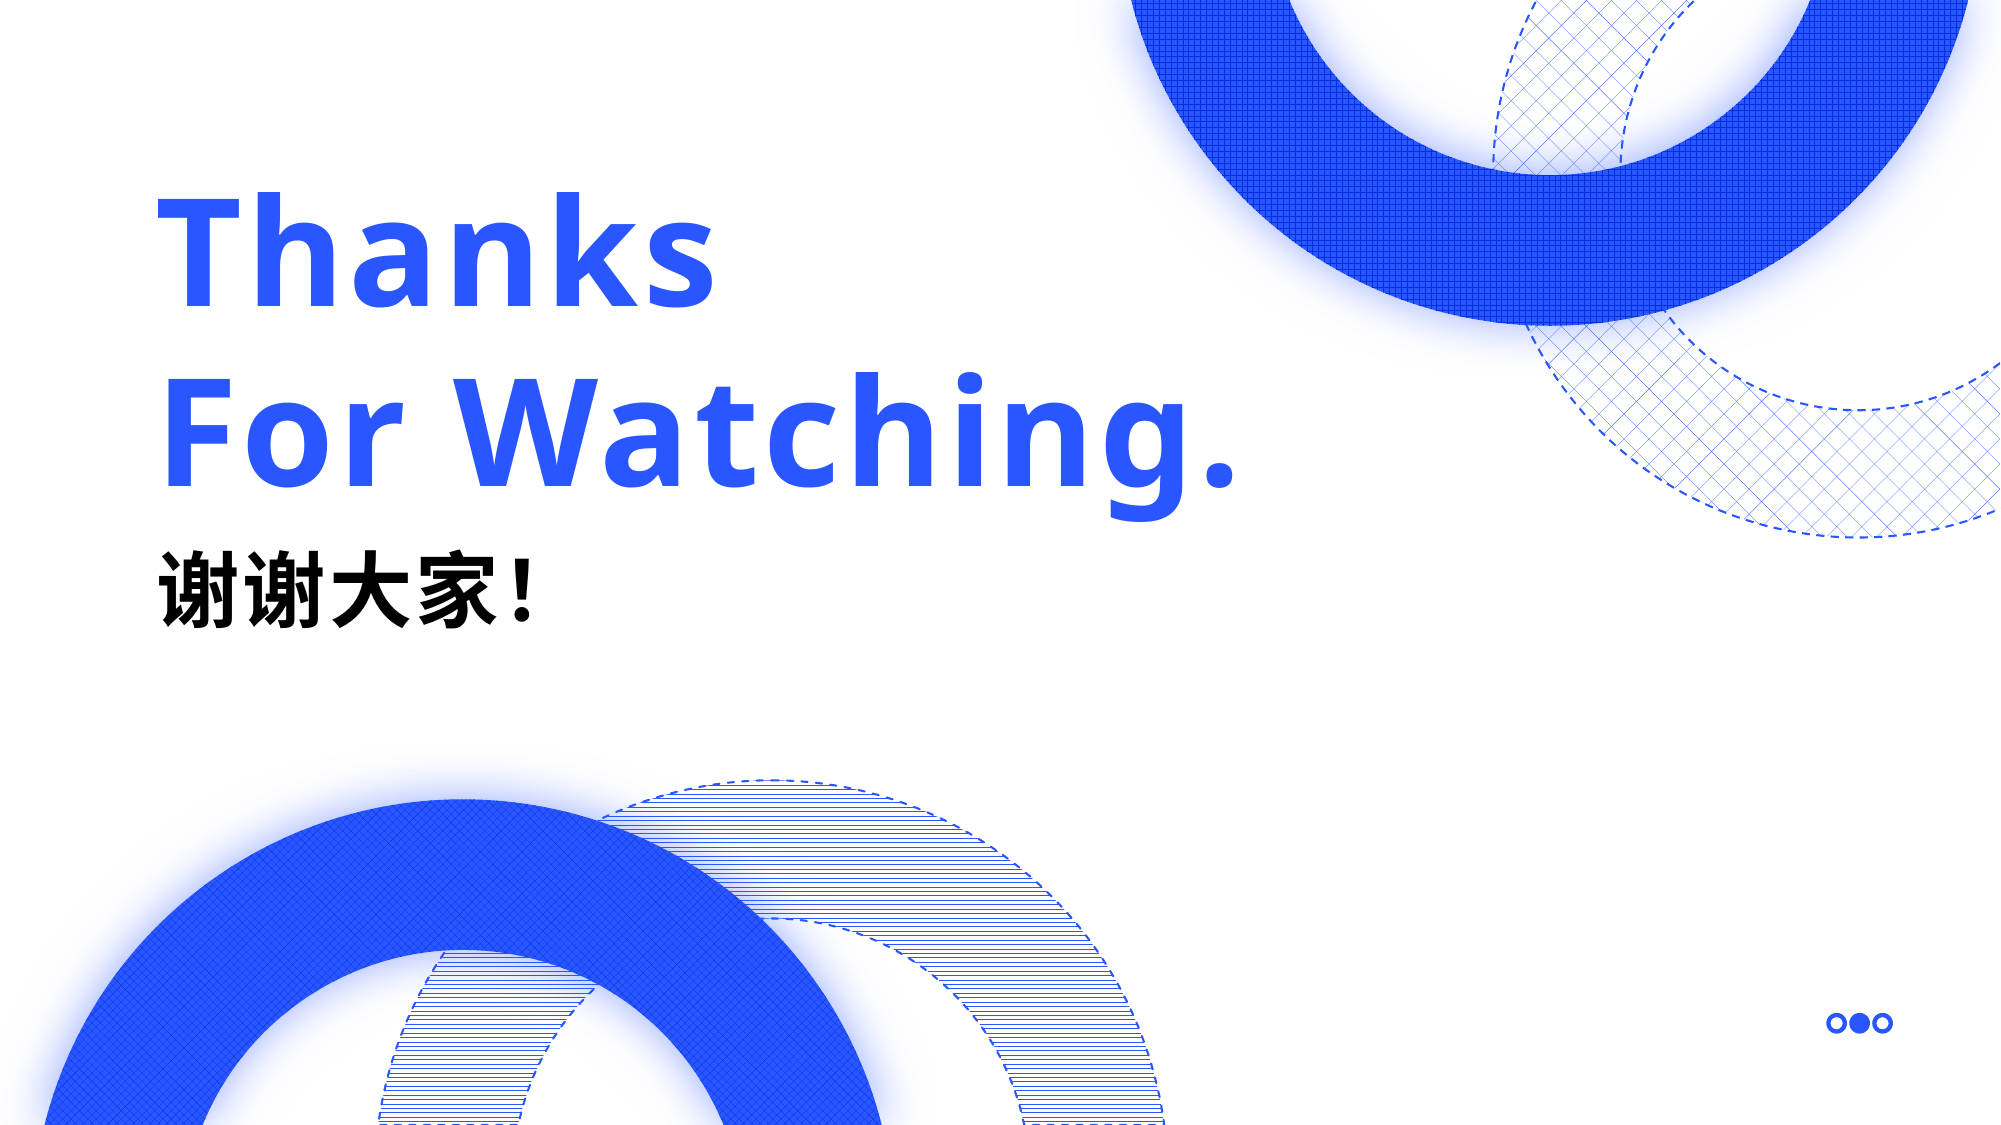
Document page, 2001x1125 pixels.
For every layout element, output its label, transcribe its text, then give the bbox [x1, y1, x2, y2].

title Thanks For Watching. [138, 150, 1315, 523]
list 谢谢大家！ [140, 537, 786, 659]
text_box 夹具总装图上应标注的尺寸和公差 [1529, 315, 2001, 538]
text_box 夹具总装图上应标注的尺寸和公差 [1491, 0, 1689, 175]
